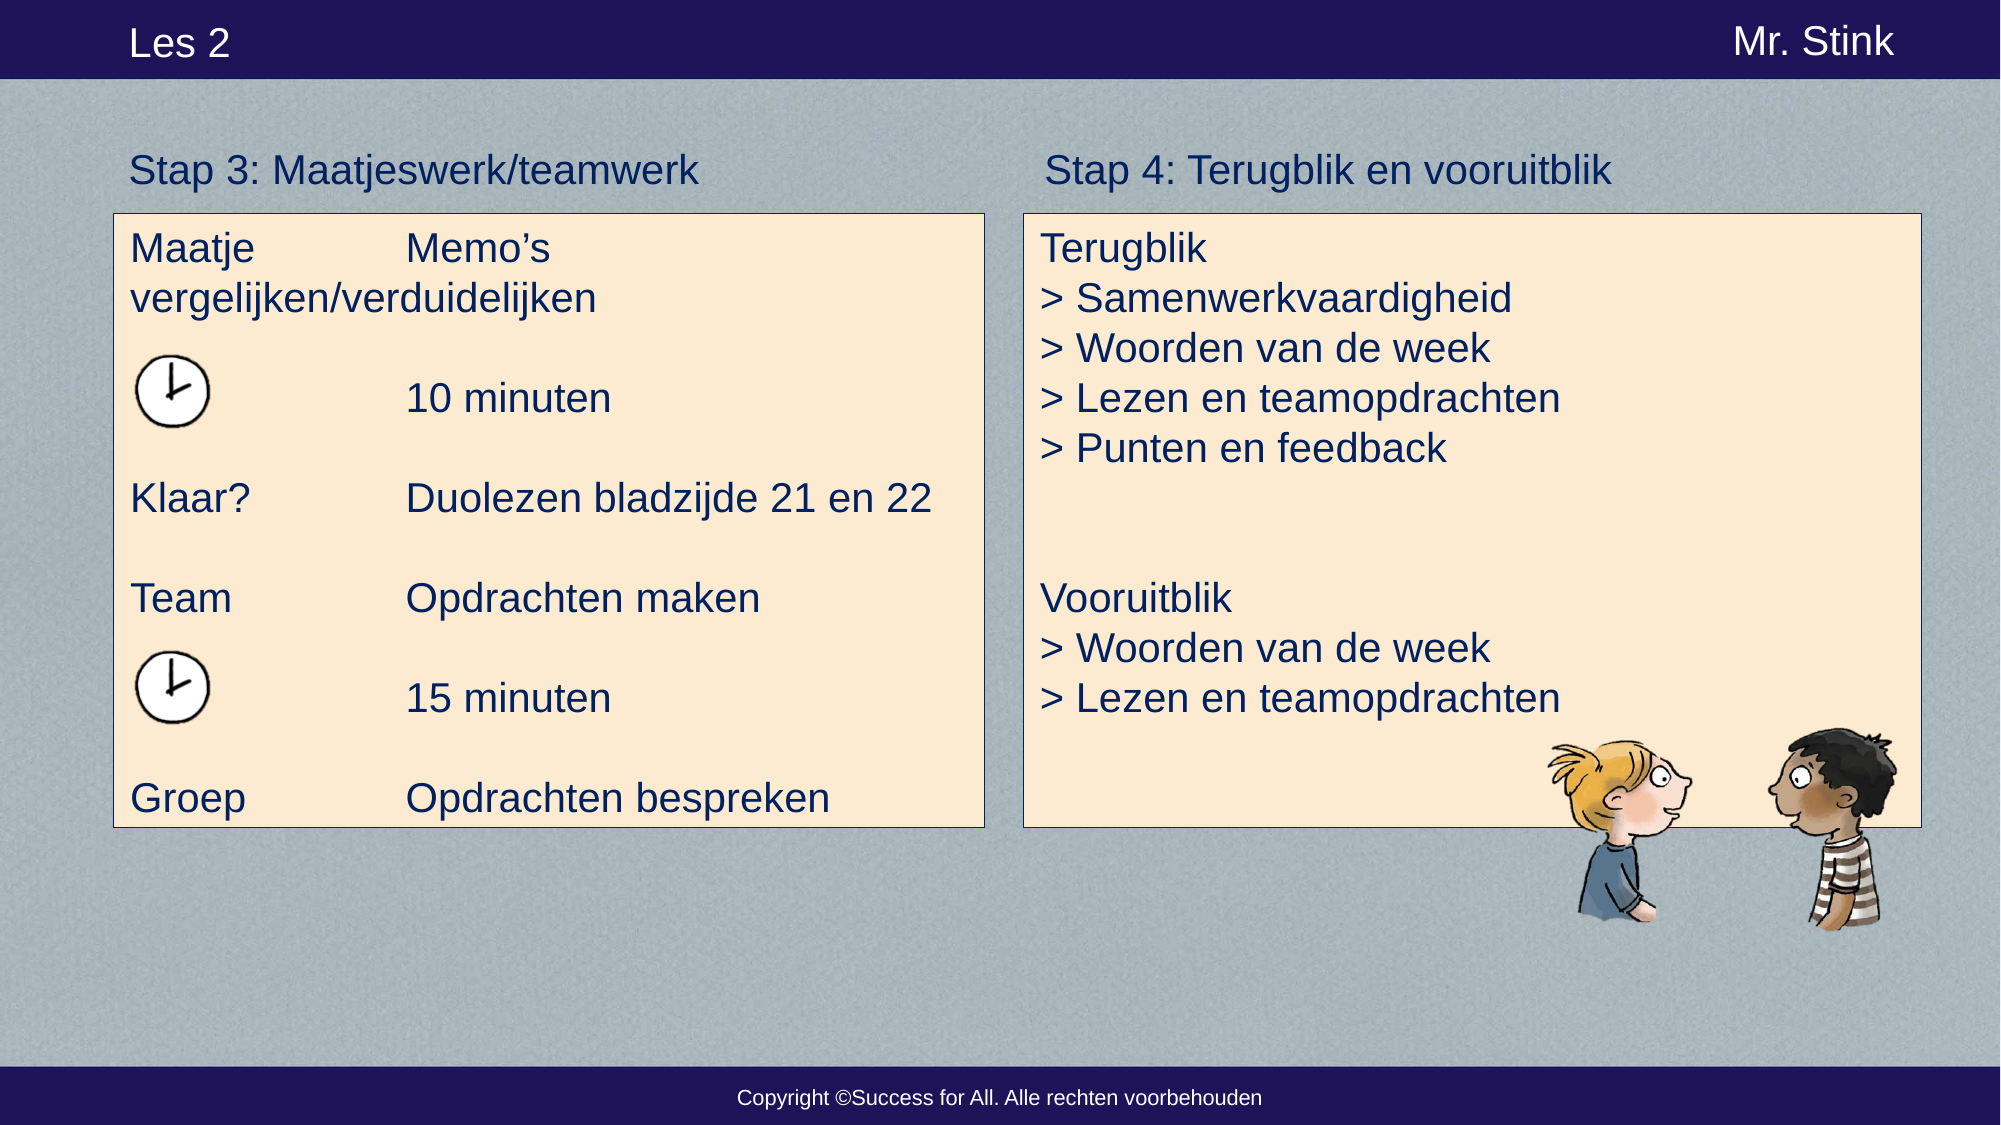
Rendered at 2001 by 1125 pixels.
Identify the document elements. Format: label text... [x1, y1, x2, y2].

text_box Les 2 [114, 8, 354, 73]
text_box Maatje Memo’s vergelijken/verduidelijken 10 minuten Klaar? Duolezen bladzijde 21 en 22 Team Opdrachten maken 15 minuten Groep Opdrachten bespreken [113, 213, 985, 828]
text_box Copyright ©Success for All. Alle rechten voorbehouden [0, 1076, 2000, 1125]
text_box Terugblik > Samenwerkvaardigheid > Woorden van de week > Lezen en teamopdrachten > Punten en feedback Vooruitblik > Woorden van de week > Lezen en teamopdrachten [1023, 213, 1922, 828]
text_box Stap 3: Maatjeswerk/teamwerk [114, 135, 907, 201]
picture [0, 0, 2001, 1125]
text_box Stap 4: Terugblik en vooruitblik [1029, 135, 1822, 200]
text_box Mr. Stink [1023, 6, 1910, 72]
